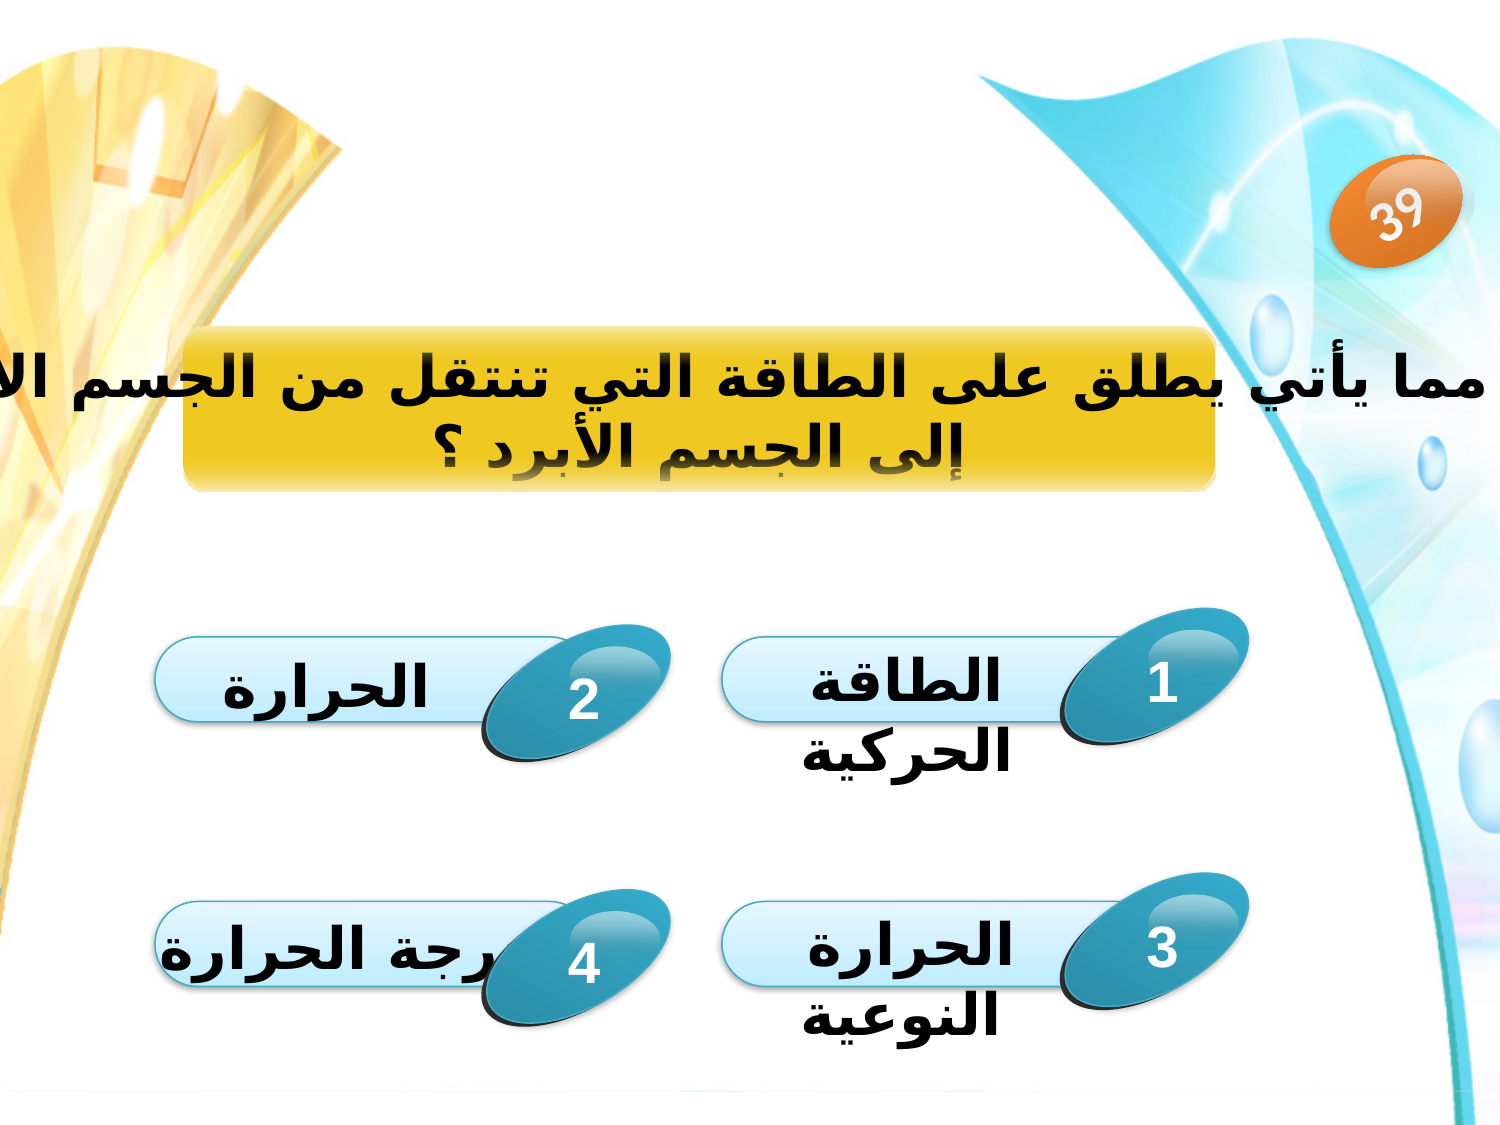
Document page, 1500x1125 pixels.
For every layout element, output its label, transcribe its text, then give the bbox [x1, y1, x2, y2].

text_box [721, 623, 1259, 731]
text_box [182, 325, 1216, 492]
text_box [154, 636, 680, 747]
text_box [135, 901, 680, 1012]
text_box 39 [1330, 178, 1418, 268]
picture [0, 0, 1500, 1125]
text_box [691, 888, 1259, 995]
